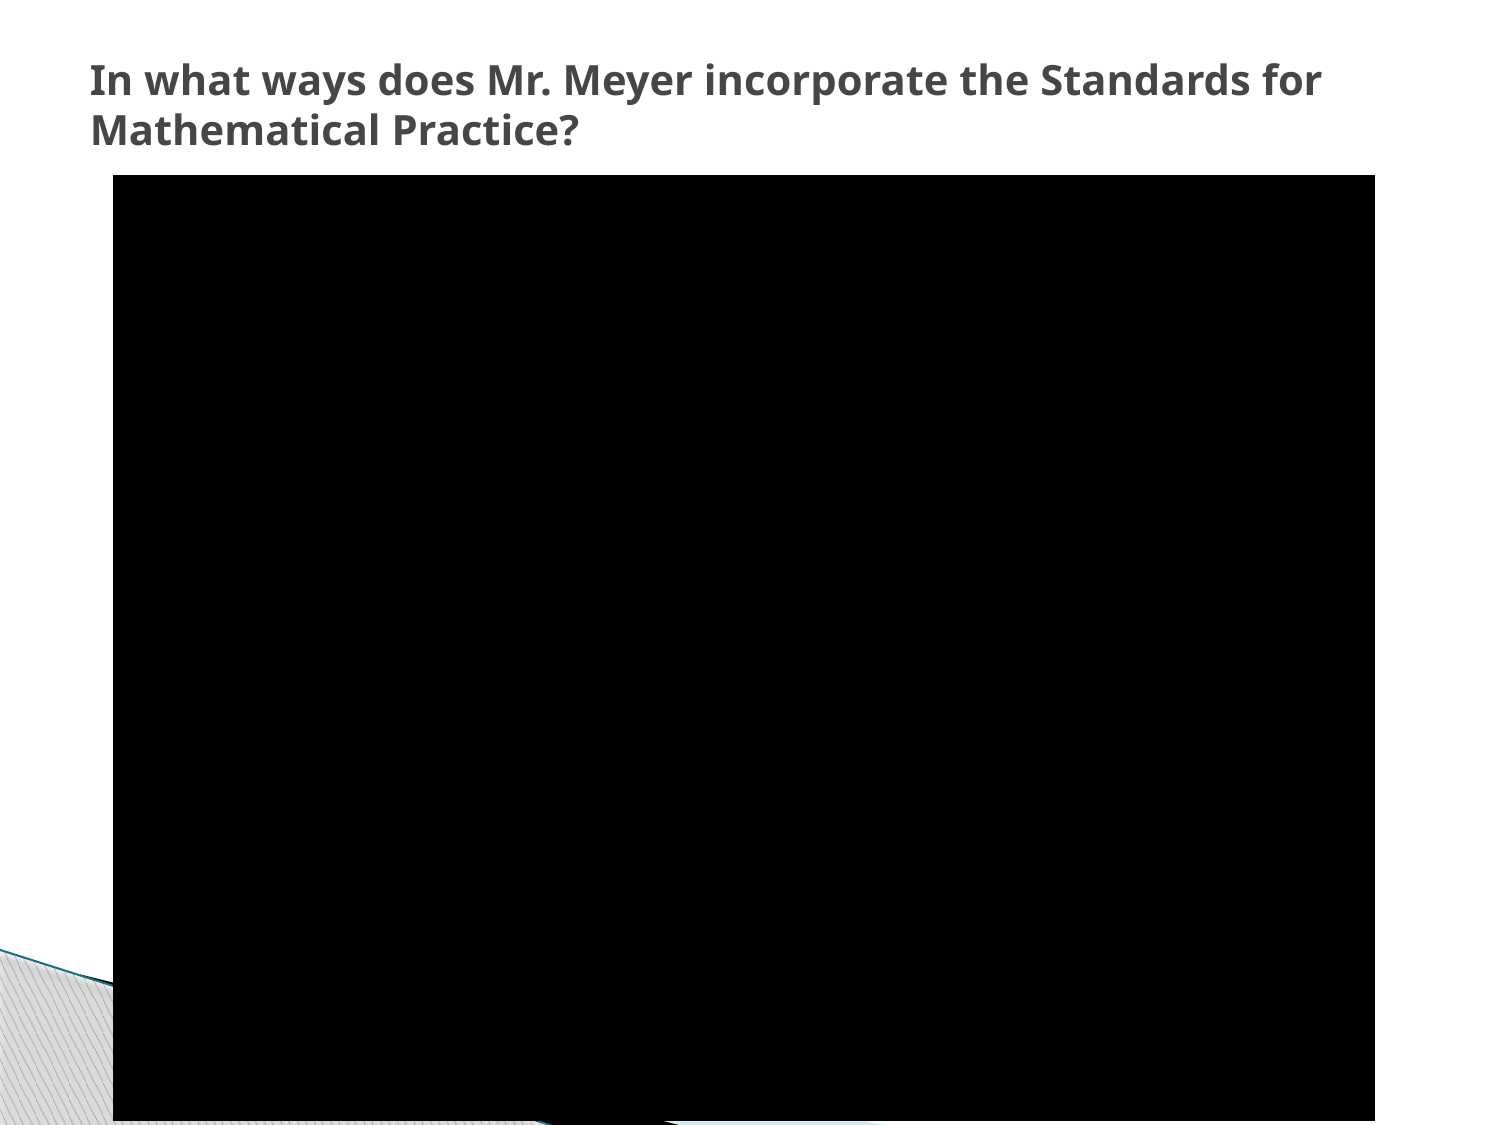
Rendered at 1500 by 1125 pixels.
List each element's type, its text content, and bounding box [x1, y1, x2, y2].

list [112, 174, 1376, 1123]
title In what ways does Mr. Meyer incorporate the Standards for Mathematical Practice? [75, 45, 1425, 163]
